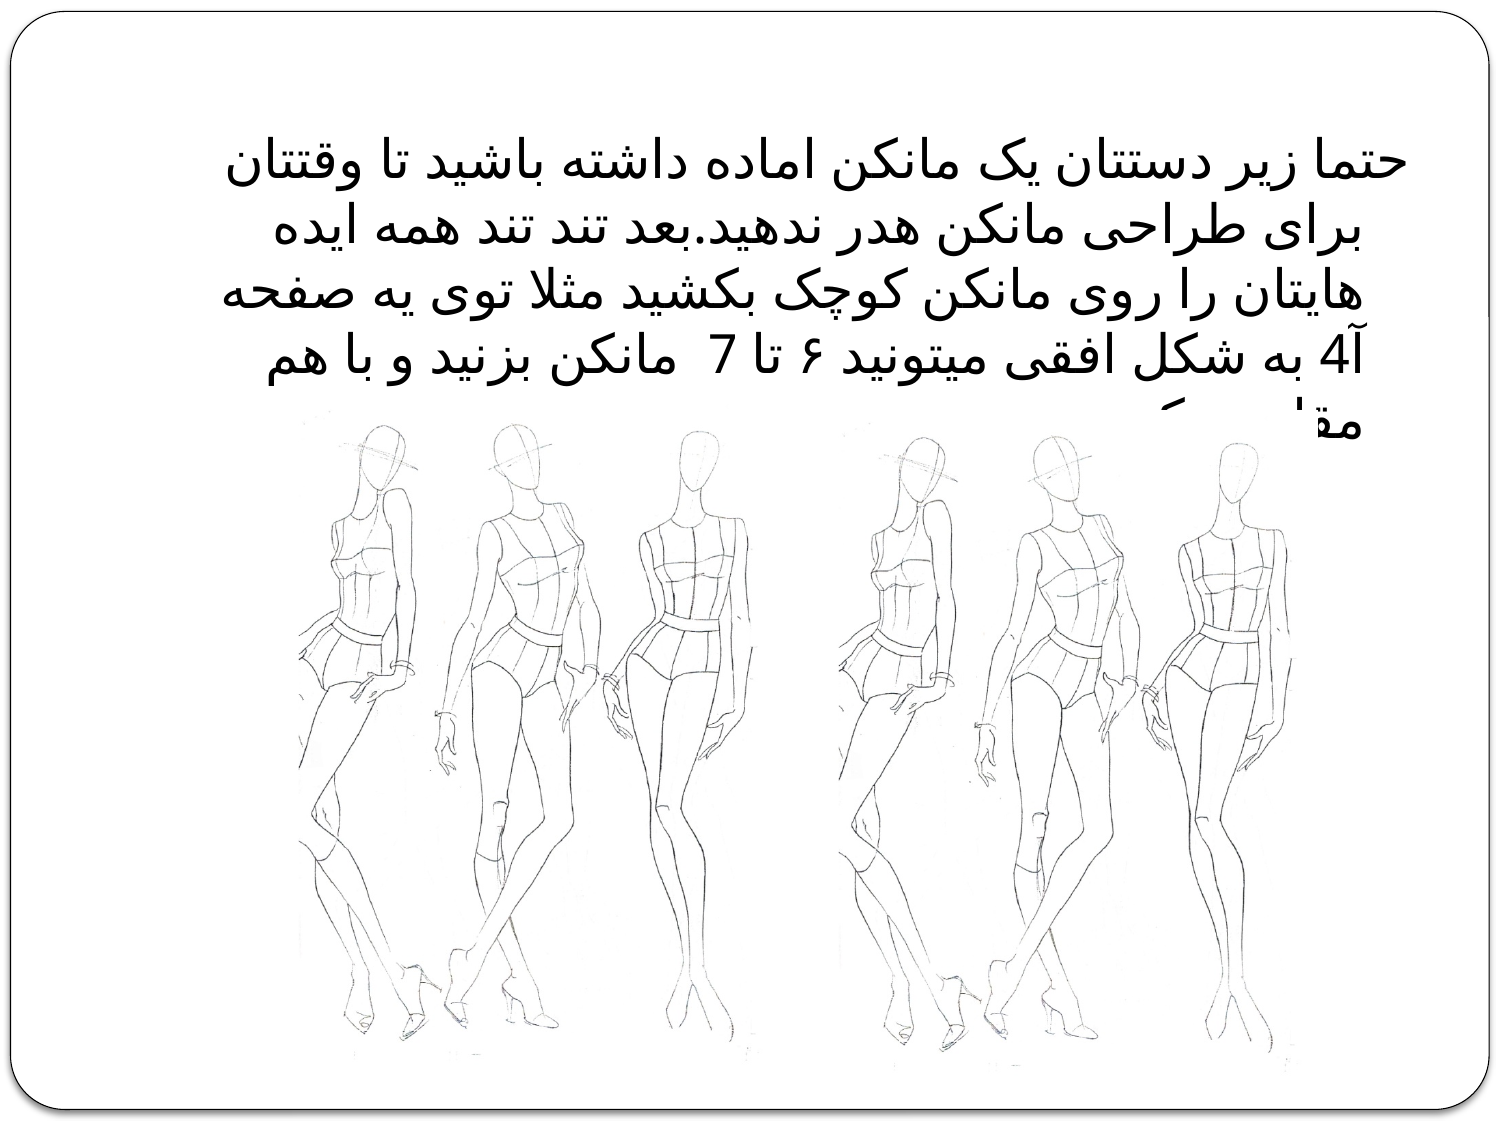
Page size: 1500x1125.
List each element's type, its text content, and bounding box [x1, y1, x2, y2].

picture [831, 409, 1318, 1079]
picture [292, 398, 779, 1067]
list حتما زیر دستتان یک مانکن اماده داشته باشید تا وقتتان برای طراحی مانکن هدر ندهید.بعد تند تند همه ایده هایتان را روی مانکن کوچک بکشید مثلا توی یه صفحه آ4 به شکل افقی میتونید ۶ تا 7 مانکن بزنید و با هم مقایسه کنید. [152, 117, 1425, 988]
